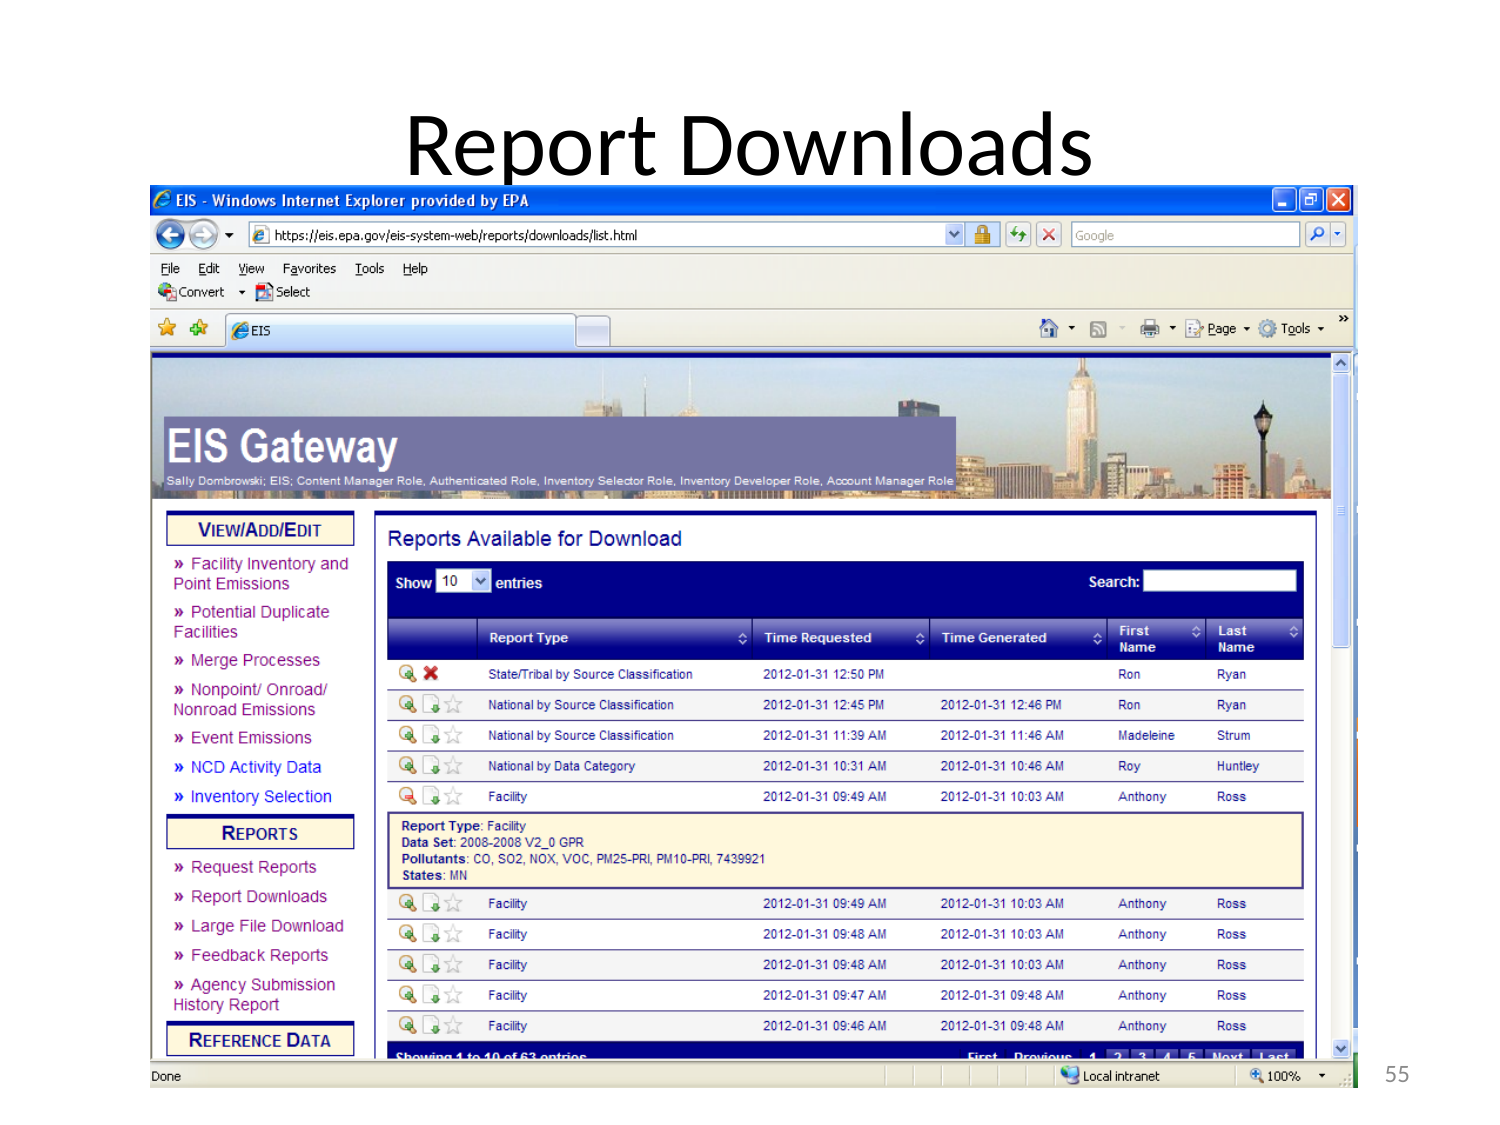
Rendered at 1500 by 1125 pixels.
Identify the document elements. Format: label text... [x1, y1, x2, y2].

slide_number 55 [1074, 1042, 1425, 1103]
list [149, 185, 1358, 1088]
title Report Downloads [75, 45, 1425, 233]
